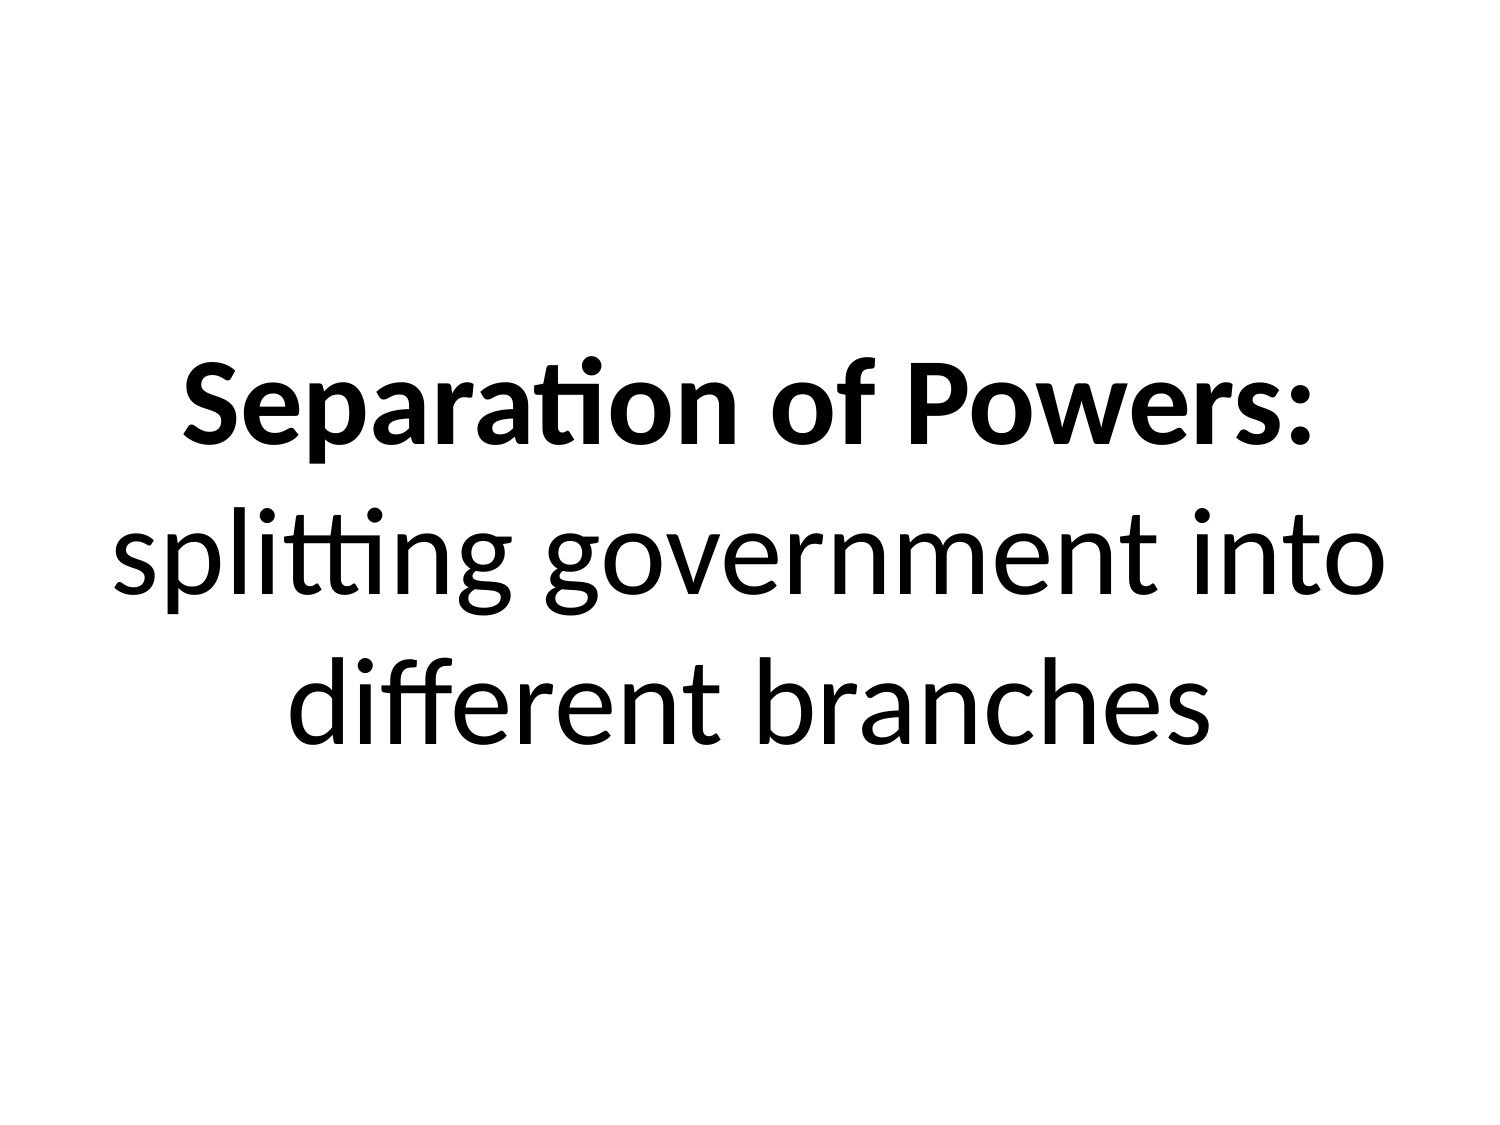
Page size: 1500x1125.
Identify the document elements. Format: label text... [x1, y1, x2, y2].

title Separation of Powers: splitting government into different branches [75, 140, 1425, 949]
